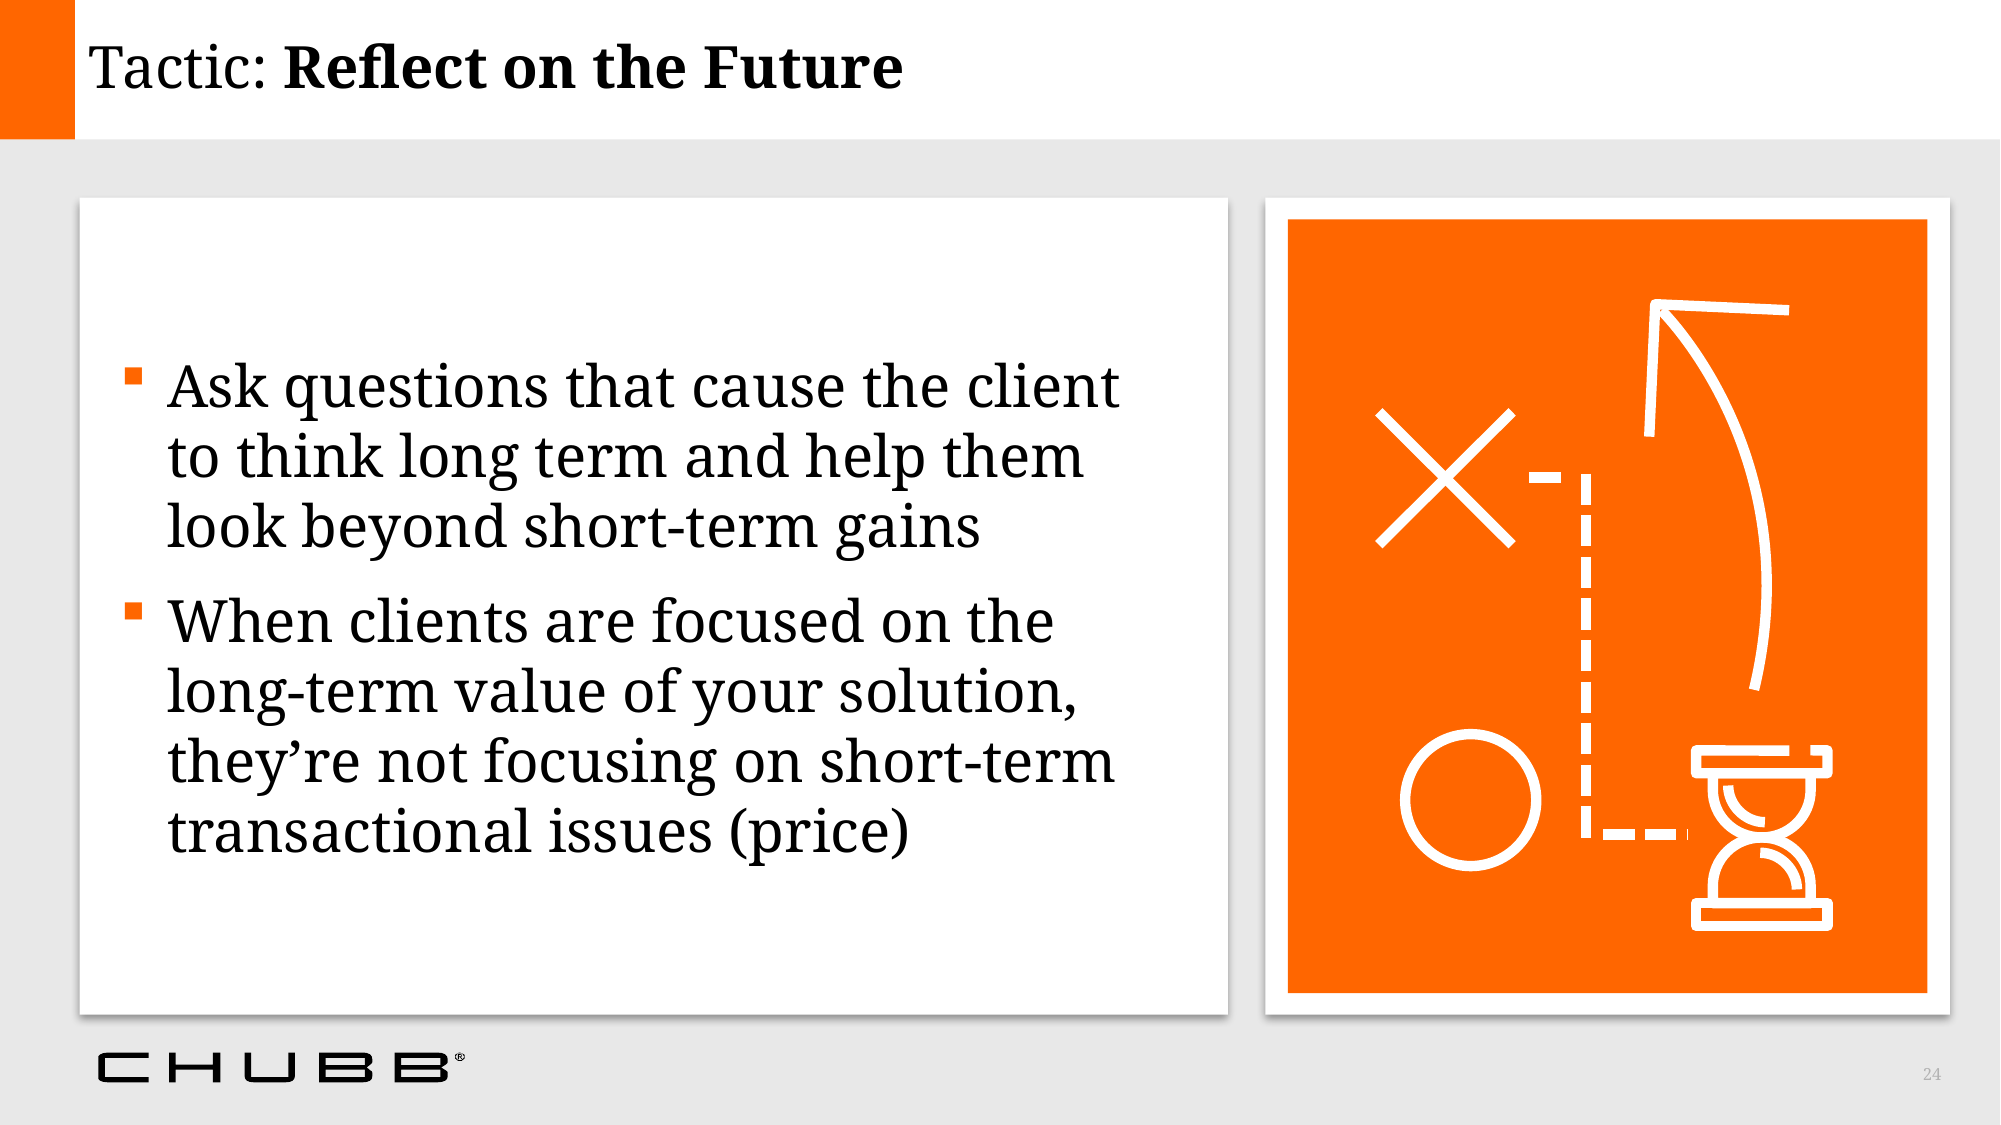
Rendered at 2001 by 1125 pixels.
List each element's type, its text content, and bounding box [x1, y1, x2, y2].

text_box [1584, 275, 1831, 652]
text_box [1265, 197, 1950, 1015]
slide_number 24 [1849, 1033, 1957, 1094]
text_box Ask questions that cause the client to think long term and help them look beyond short-term gains When clients are focused on the long-term value of your solution, they’re not focusing on short-term transactional issues (price) [104, 340, 1193, 872]
text_box [79, 197, 1228, 1015]
text_box [1405, 734, 1529, 867]
title Tactic: Reflect on the Future [73, 14, 1863, 126]
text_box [1529, 473, 1688, 841]
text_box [1378, 411, 1513, 545]
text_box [1696, 750, 1828, 927]
text_box [1287, 218, 1928, 994]
